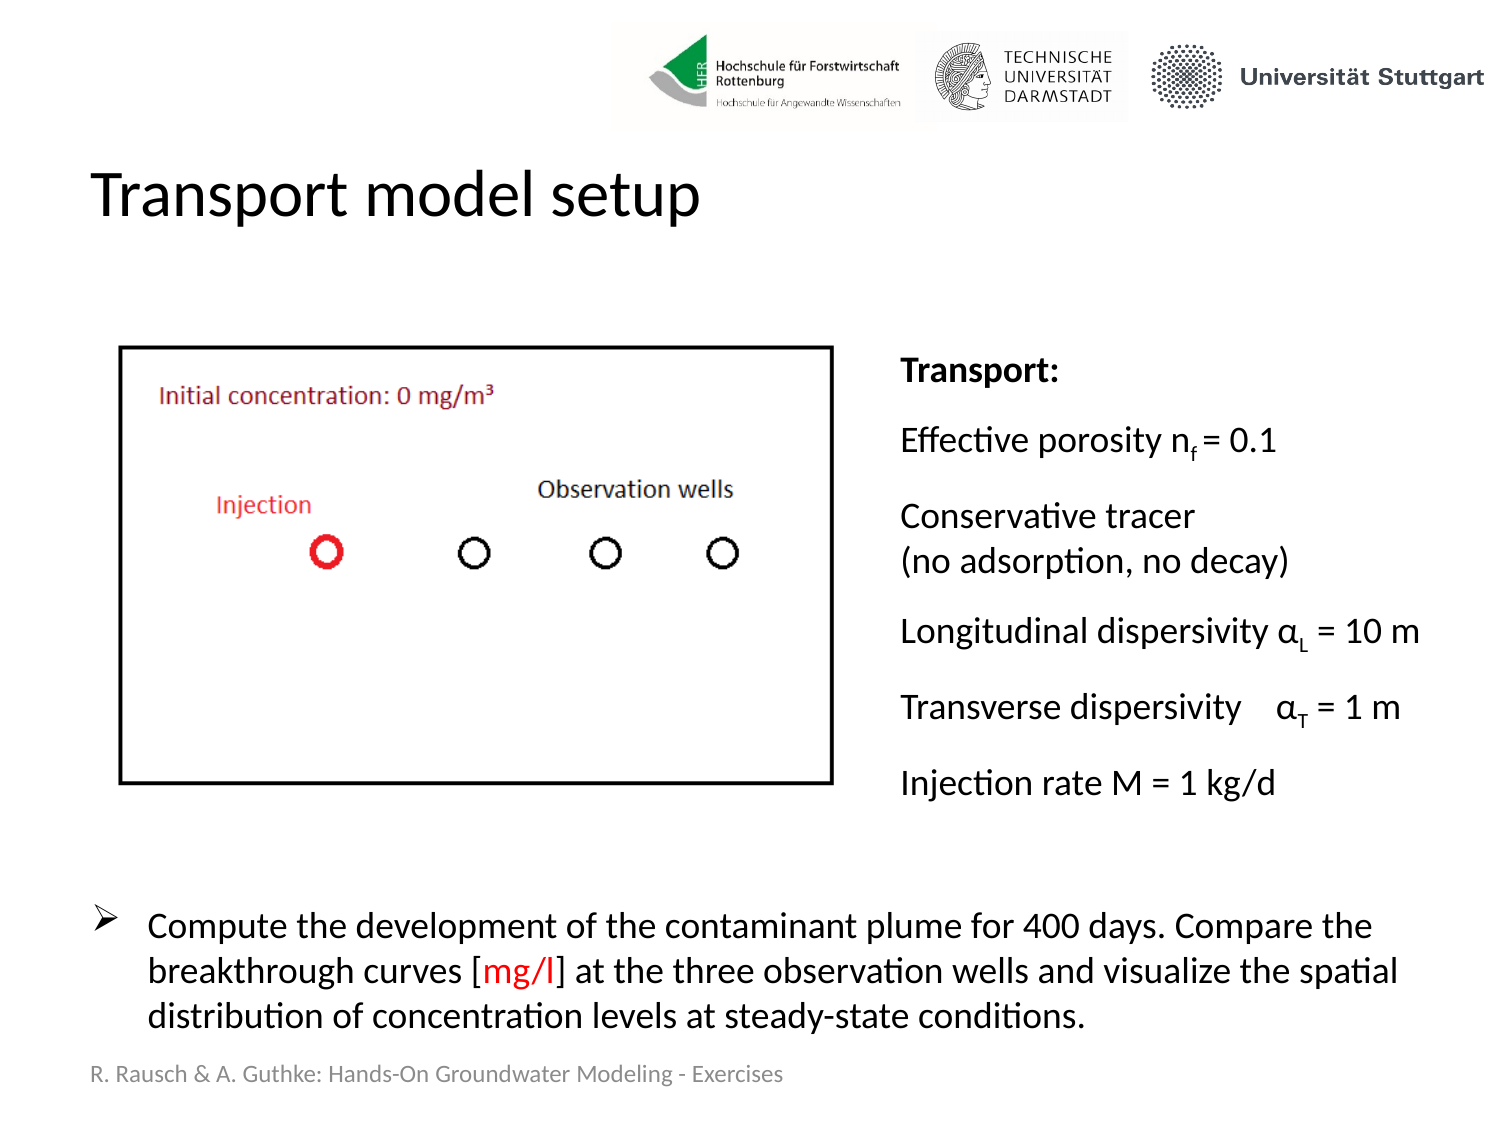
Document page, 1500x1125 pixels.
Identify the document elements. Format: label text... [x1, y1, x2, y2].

title Transport model setup [75, 136, 1425, 244]
text_box Transport: Effective porosity nf = 0.1 Conservative tracer (no adsorption, no decay) Longitudinal dispersivity αL = 10 m Transverse dispersivity αT = 1 m Injection rate M = 1 kg/d [885, 337, 1465, 811]
text_box Compute the development of the contaminant plume for 400 days. Compare the breakthrough curves [mg/l] at the three observation wells and visualize the spatial distribution of concentration levels at steady-state conditions. [76, 893, 1425, 1043]
slide_number R. Rausch & A. Guthke: Hands-On Groundwater Modeling - Exercises [75, 1042, 916, 1103]
picture [611, 22, 1129, 131]
picture [103, 334, 848, 798]
picture [1151, 44, 1491, 109]
